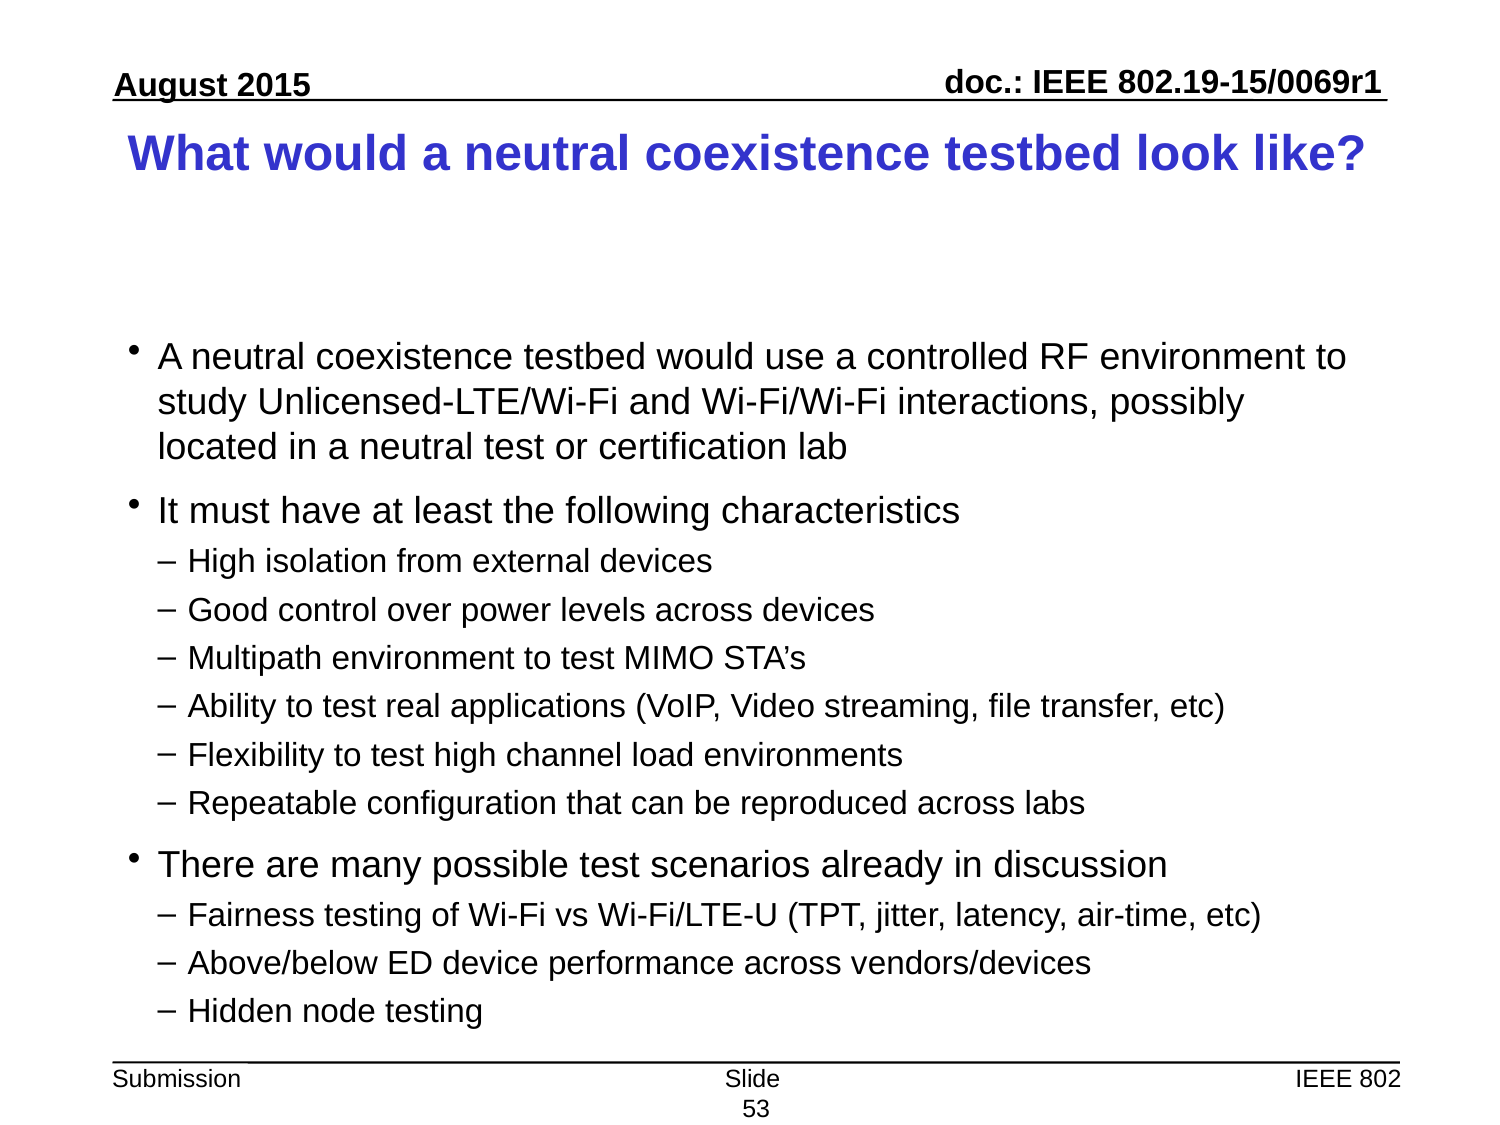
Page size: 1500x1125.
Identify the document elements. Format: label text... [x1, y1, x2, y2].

title What would a neutral coexistence testbed look like? [112, 112, 1388, 288]
footer IEEE 802 [1294, 1061, 1402, 1093]
slide_number Slide 53 [717, 1061, 795, 1093]
list A neutral coexistence testbed would use a controlled RF environment to study Unlicensed-LTE/Wi-Fi and Wi-Fi/Wi-Fi interactions, possibly located in a neutral test or certification lab It must have at least the following characteristics High isolation from external devices Good control over power levels across devices Multipath environment to test MIMO STA’s Ability to test real applications (VoIP, Video streaming, file transfer, etc) Flexibility to test high channel load environments Repeatable configuration that can be reproduced across labs There are many possible test scenarios already in discussion Fairness testing of Wi-Fi vs Wi-Fi/LTE-U (TPT, jitter, latency, air-time, etc) Above/below ED device performance across vendors/devices Hidden node testing [112, 324, 1388, 1000]
